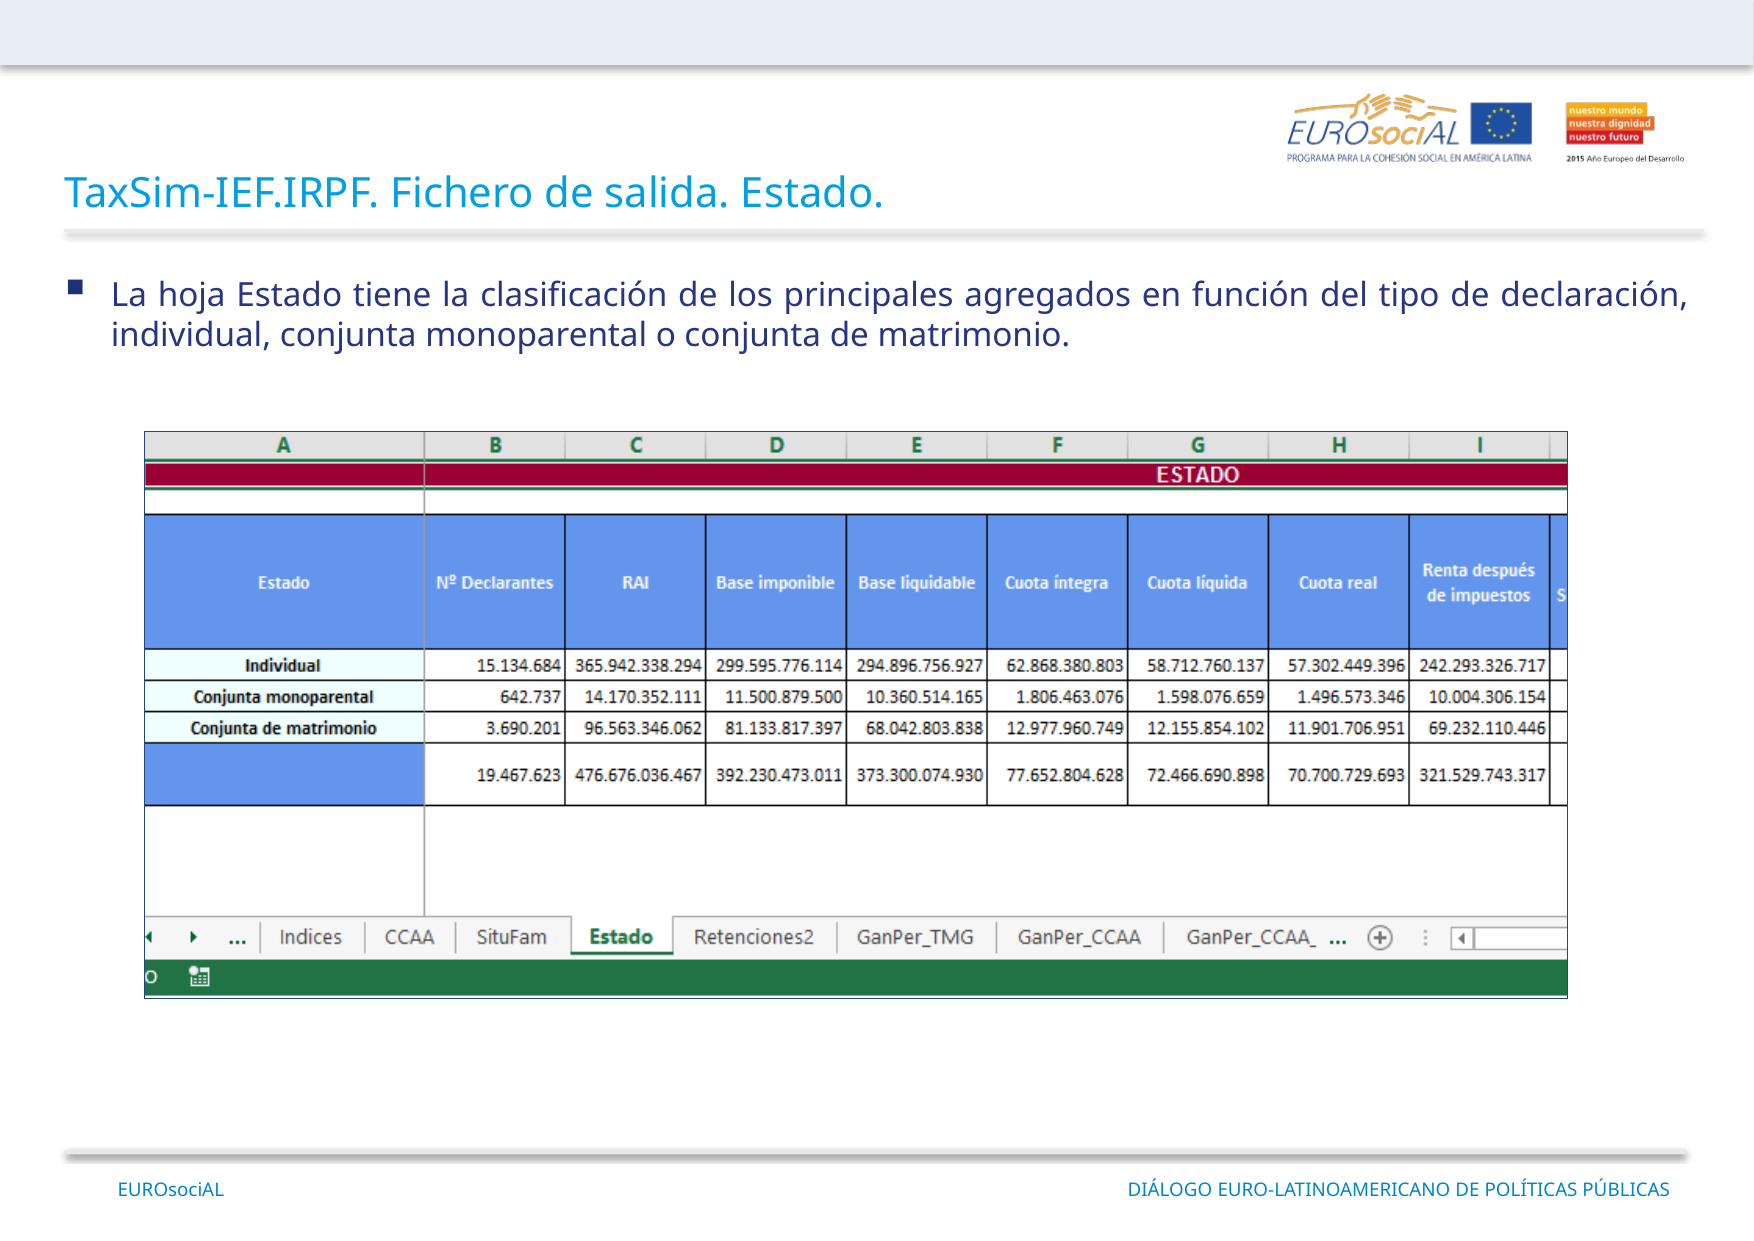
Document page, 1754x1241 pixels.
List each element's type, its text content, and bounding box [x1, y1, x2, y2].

picture [144, 431, 1568, 999]
text_box La hoja Estado tiene la clasificación de los principales agregados en función del tipo de declaración, individual, conjunta monoparental o conjunta de matrimonio. [64, 254, 1692, 396]
text_box TaxSim-IEF.IRPF. Fichero de salida. Estado. [49, 158, 1628, 233]
picture [1278, 88, 1692, 173]
